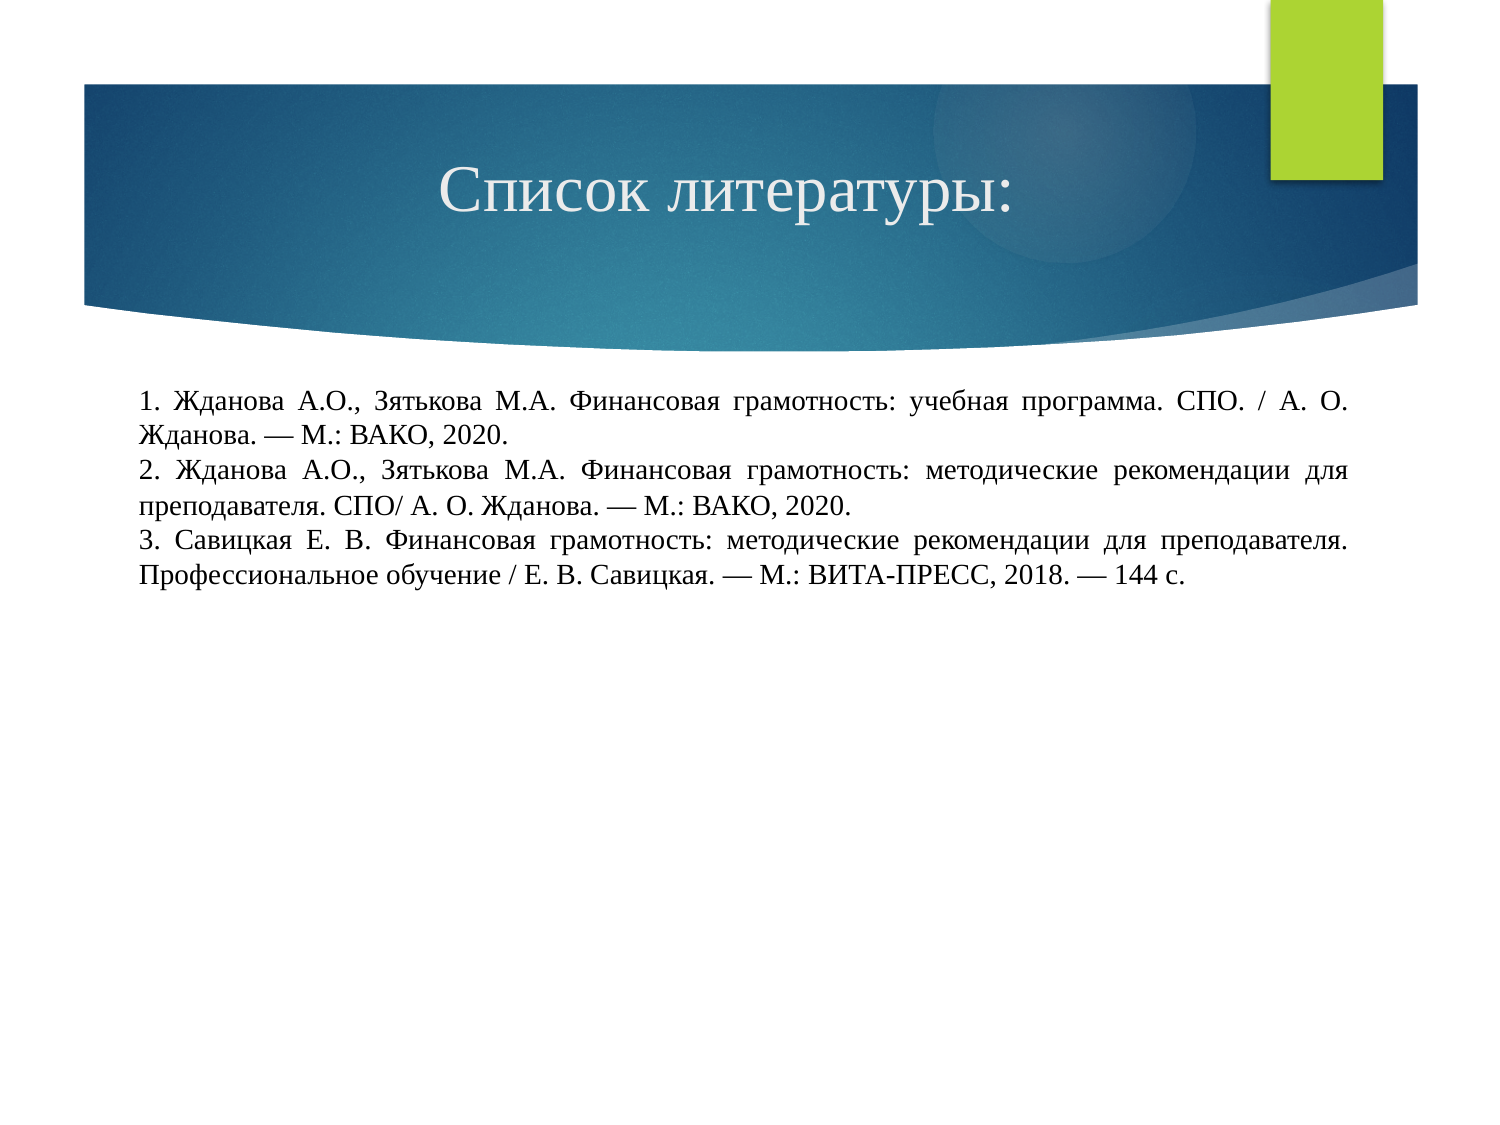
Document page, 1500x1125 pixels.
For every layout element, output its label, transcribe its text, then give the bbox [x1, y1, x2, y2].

title Список литературы: [206, 137, 1248, 232]
text_box 1. Жданова А.О., Зятькова М.А. Финансовая грамотность: учебная программа. СПО. / А. О. Жданова. — М.: ВАКО, 2020. 2. Жданова А.О., Зятькова М.А. Финансовая грамотность: методические рекомендации для преподавателя. СПО/ А. О. Жданова. — М.: ВАКО, 2020. 3. Савицкая Е. В. Финансовая грамотность: методические рекомендации для преподавателя. Профессиональное обучение / Е. В. Савицкая. — М.: ВИТА-ПРЕСС, 2018. — 144 c. [123, 373, 1365, 598]
